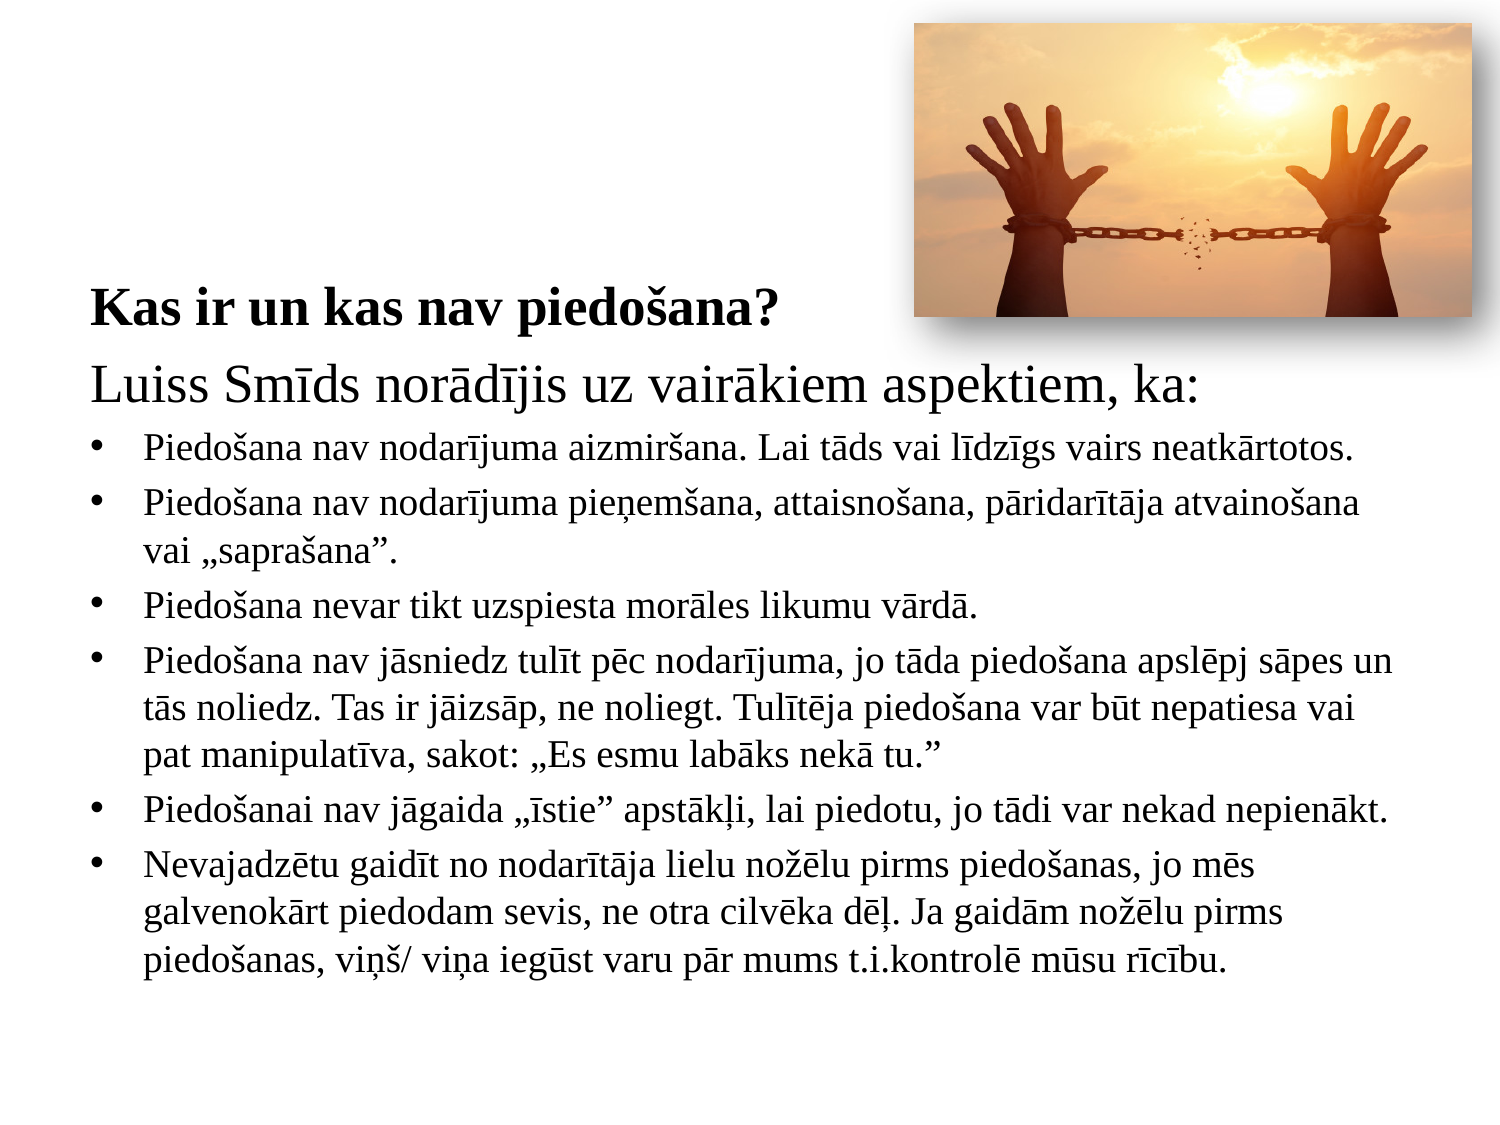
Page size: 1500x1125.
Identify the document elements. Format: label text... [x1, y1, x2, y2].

list Kas ir un kas nav piedošana? Luiss Smīds norādījis uz vairākiem aspektiem, ka: Piedošana nav nodarījuma aizmiršana. Lai tāds vai līdzīgs vairs neatkārtotos. Piedošana nav nodarījuma pieņemšana, attaisnošana, pāridarītāja atvainošana vai „saprašana”. Piedošana nevar tikt uzspiesta morāles likumu vārdā. Piedošana nav jāsniedz tulīt pēc nodarījuma, jo tāda piedošana apslēpj sāpes un tās noliedz. Tas ir jāizsāp, ne noliegt. Tulītēja piedošana var būt nepatiesa vai pat manipulatīva, sakot: „Es esmu labāks nekā tu.” Piedošanai nav jāgaida „īstie” apstākļi, lai piedotu, jo tādi var nekad nepienākt. Nevajadzētu gaidīt no nodarītāja lielu nožēlu pirms piedošanas, jo mēs galvenokārt piedodam sevis, ne otra cilvēka dēļ. Ja gaidām nožēlu pirms piedošanas, viņš/ viņa iegūst varu pār mums t.i.kontrolē mūsu rīcību. [75, 262, 1425, 1005]
picture [913, 23, 1473, 318]
